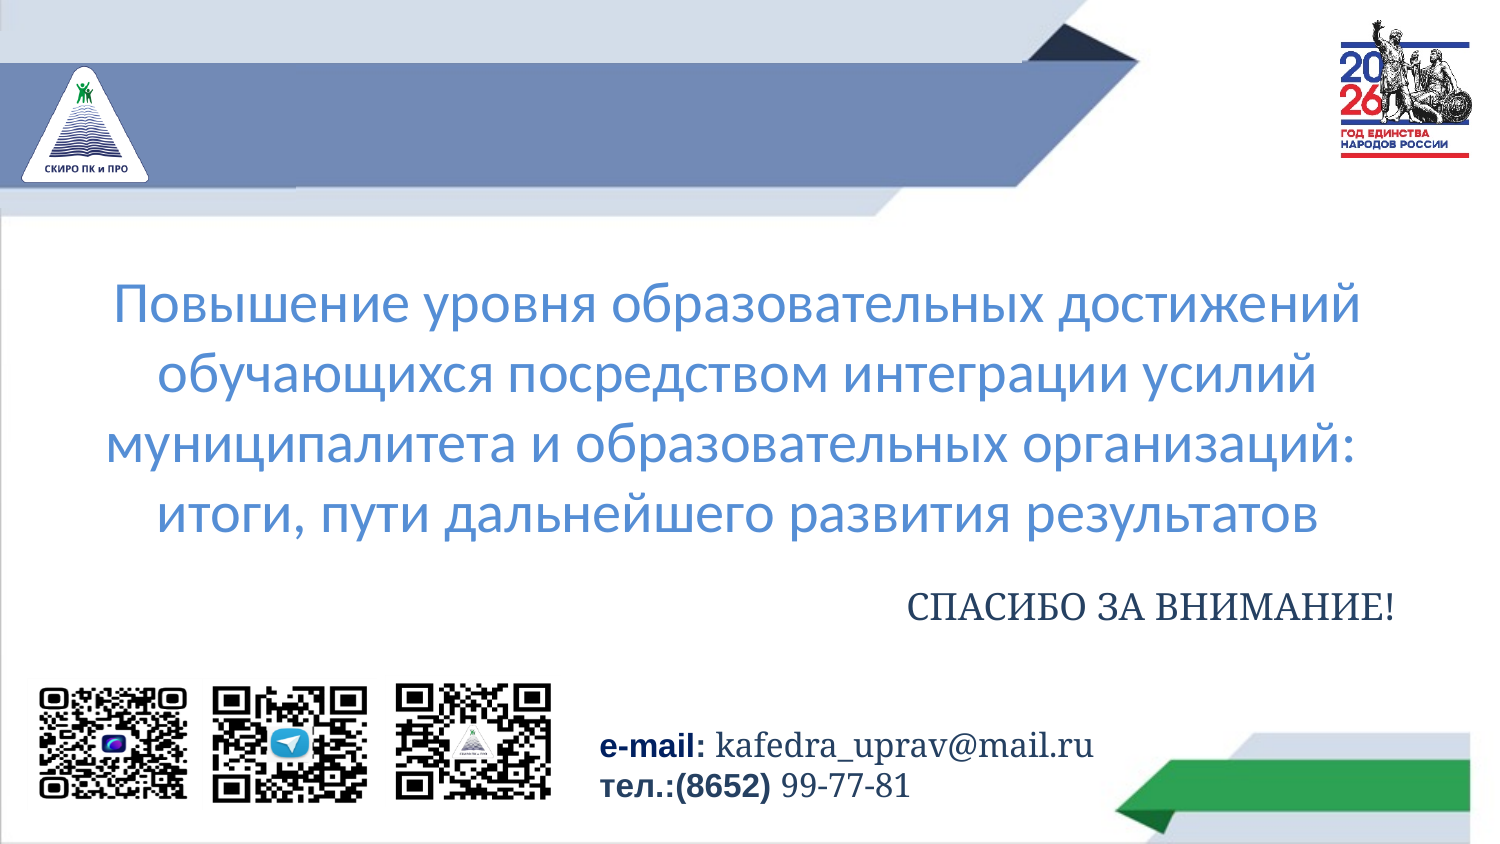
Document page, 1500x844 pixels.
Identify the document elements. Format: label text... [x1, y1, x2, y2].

text_box Повышение уровня образовательных достижений обучающихся посредством интеграции усилий муниципалитета и образовательных организаций: итоги, пути дальнейшего развития результатов [0, 256, 1495, 552]
text_box e-mail: kafedra_uprav@mail.ru тел.:(8652) 99-77-81 [584, 717, 1500, 812]
text_box СПАСИБО ЗА ВНИМАНИЕ! [891, 575, 1447, 681]
picture [0, 0, 1500, 844]
